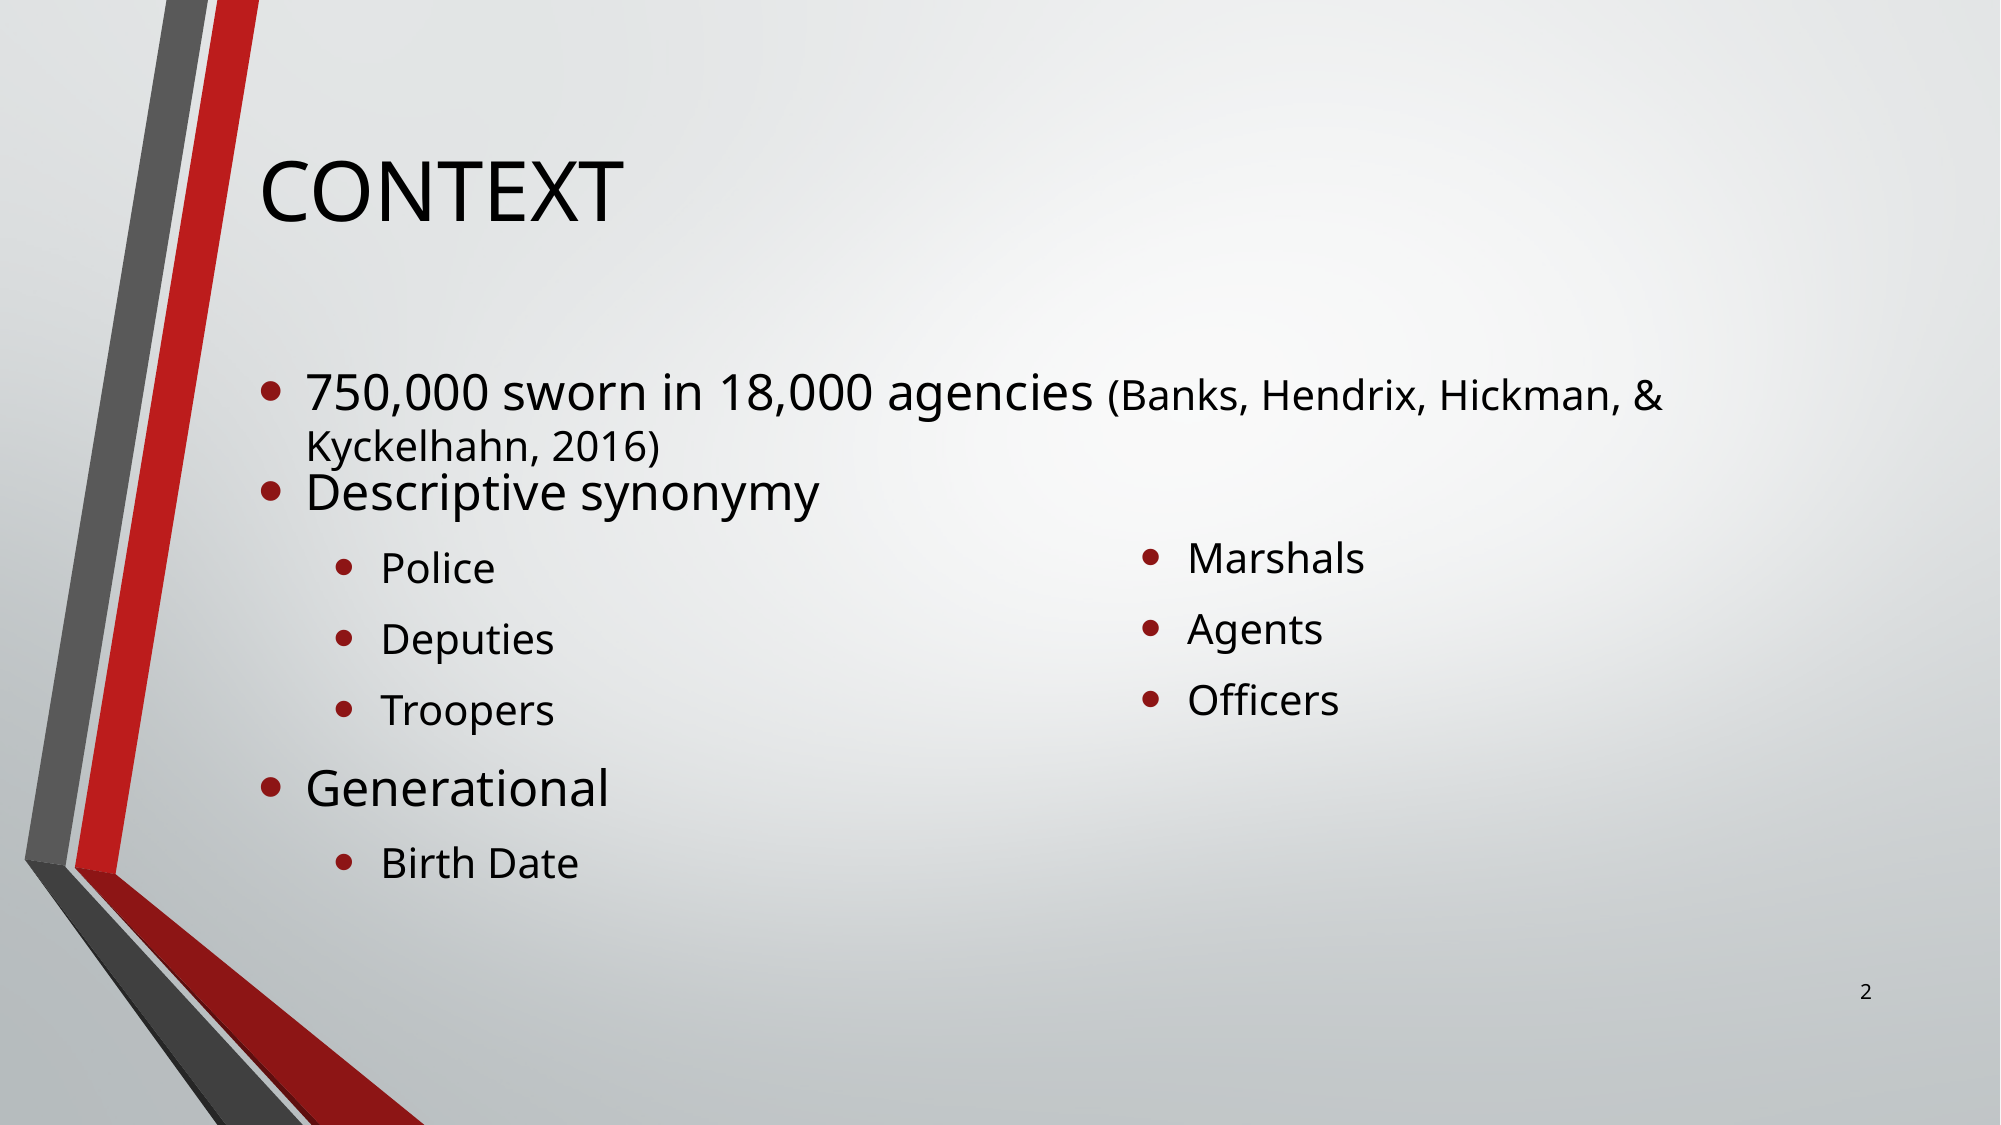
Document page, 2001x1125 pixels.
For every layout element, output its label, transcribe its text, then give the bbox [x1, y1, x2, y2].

text_box Descriptive synonymy Police Deputies Troopers Generational Birth Date Marshals Agents Officers [243, 428, 1887, 920]
slide_number 2 [1796, 962, 1887, 1023]
title CONTEXT [243, 112, 1887, 264]
list 750,000 sworn in 18,000 agencies (Banks, Hendrix, Hickman, & Kyckelhahn, 2016) [243, 352, 1887, 428]
